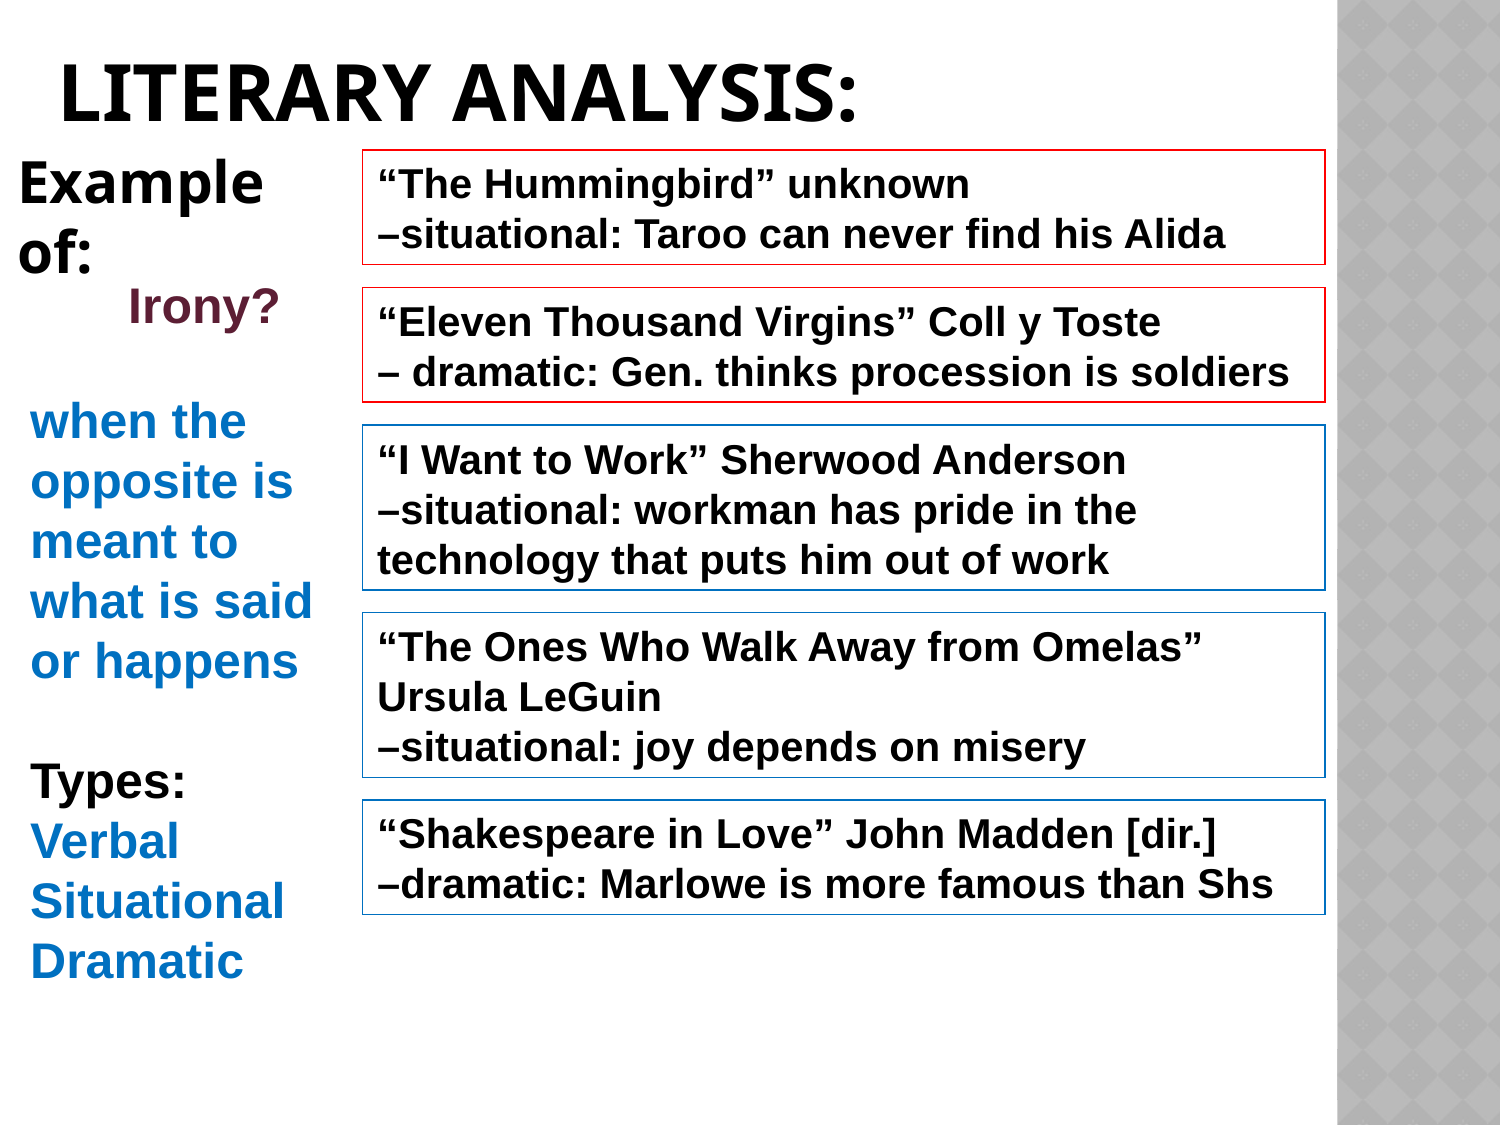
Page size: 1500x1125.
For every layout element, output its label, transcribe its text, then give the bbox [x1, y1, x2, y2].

text_box “I Want to Work” Sherwood Anderson –situational: workman has pride in the technology that puts him out of work [362, 425, 1325, 590]
text_box “Shakespeare in Love” John Madden [dir.] –dramatic: Marlowe is more famous than Shs [362, 799, 1325, 915]
text_box Irony? [113, 265, 296, 341]
text_box “The Ones Who Walk Away from Omelas” Ursula LeGuin –situational: joy depends on misery [362, 612, 1325, 778]
title Literary analysis: [50, 24, 1238, 138]
text_box “Eleven Thousand Virgins” Coll y Toste – dramatic: Gen. thinks procession is soldiers [362, 287, 1325, 403]
text_box “The Hummingbird” unknown –situational: Taroo can never find his Alida [362, 149, 1325, 265]
text_box Example of: [2, 137, 369, 433]
text_box when the opposite is meant to what is said or happens Types: Verbal Situational Dramatic [15, 381, 363, 996]
